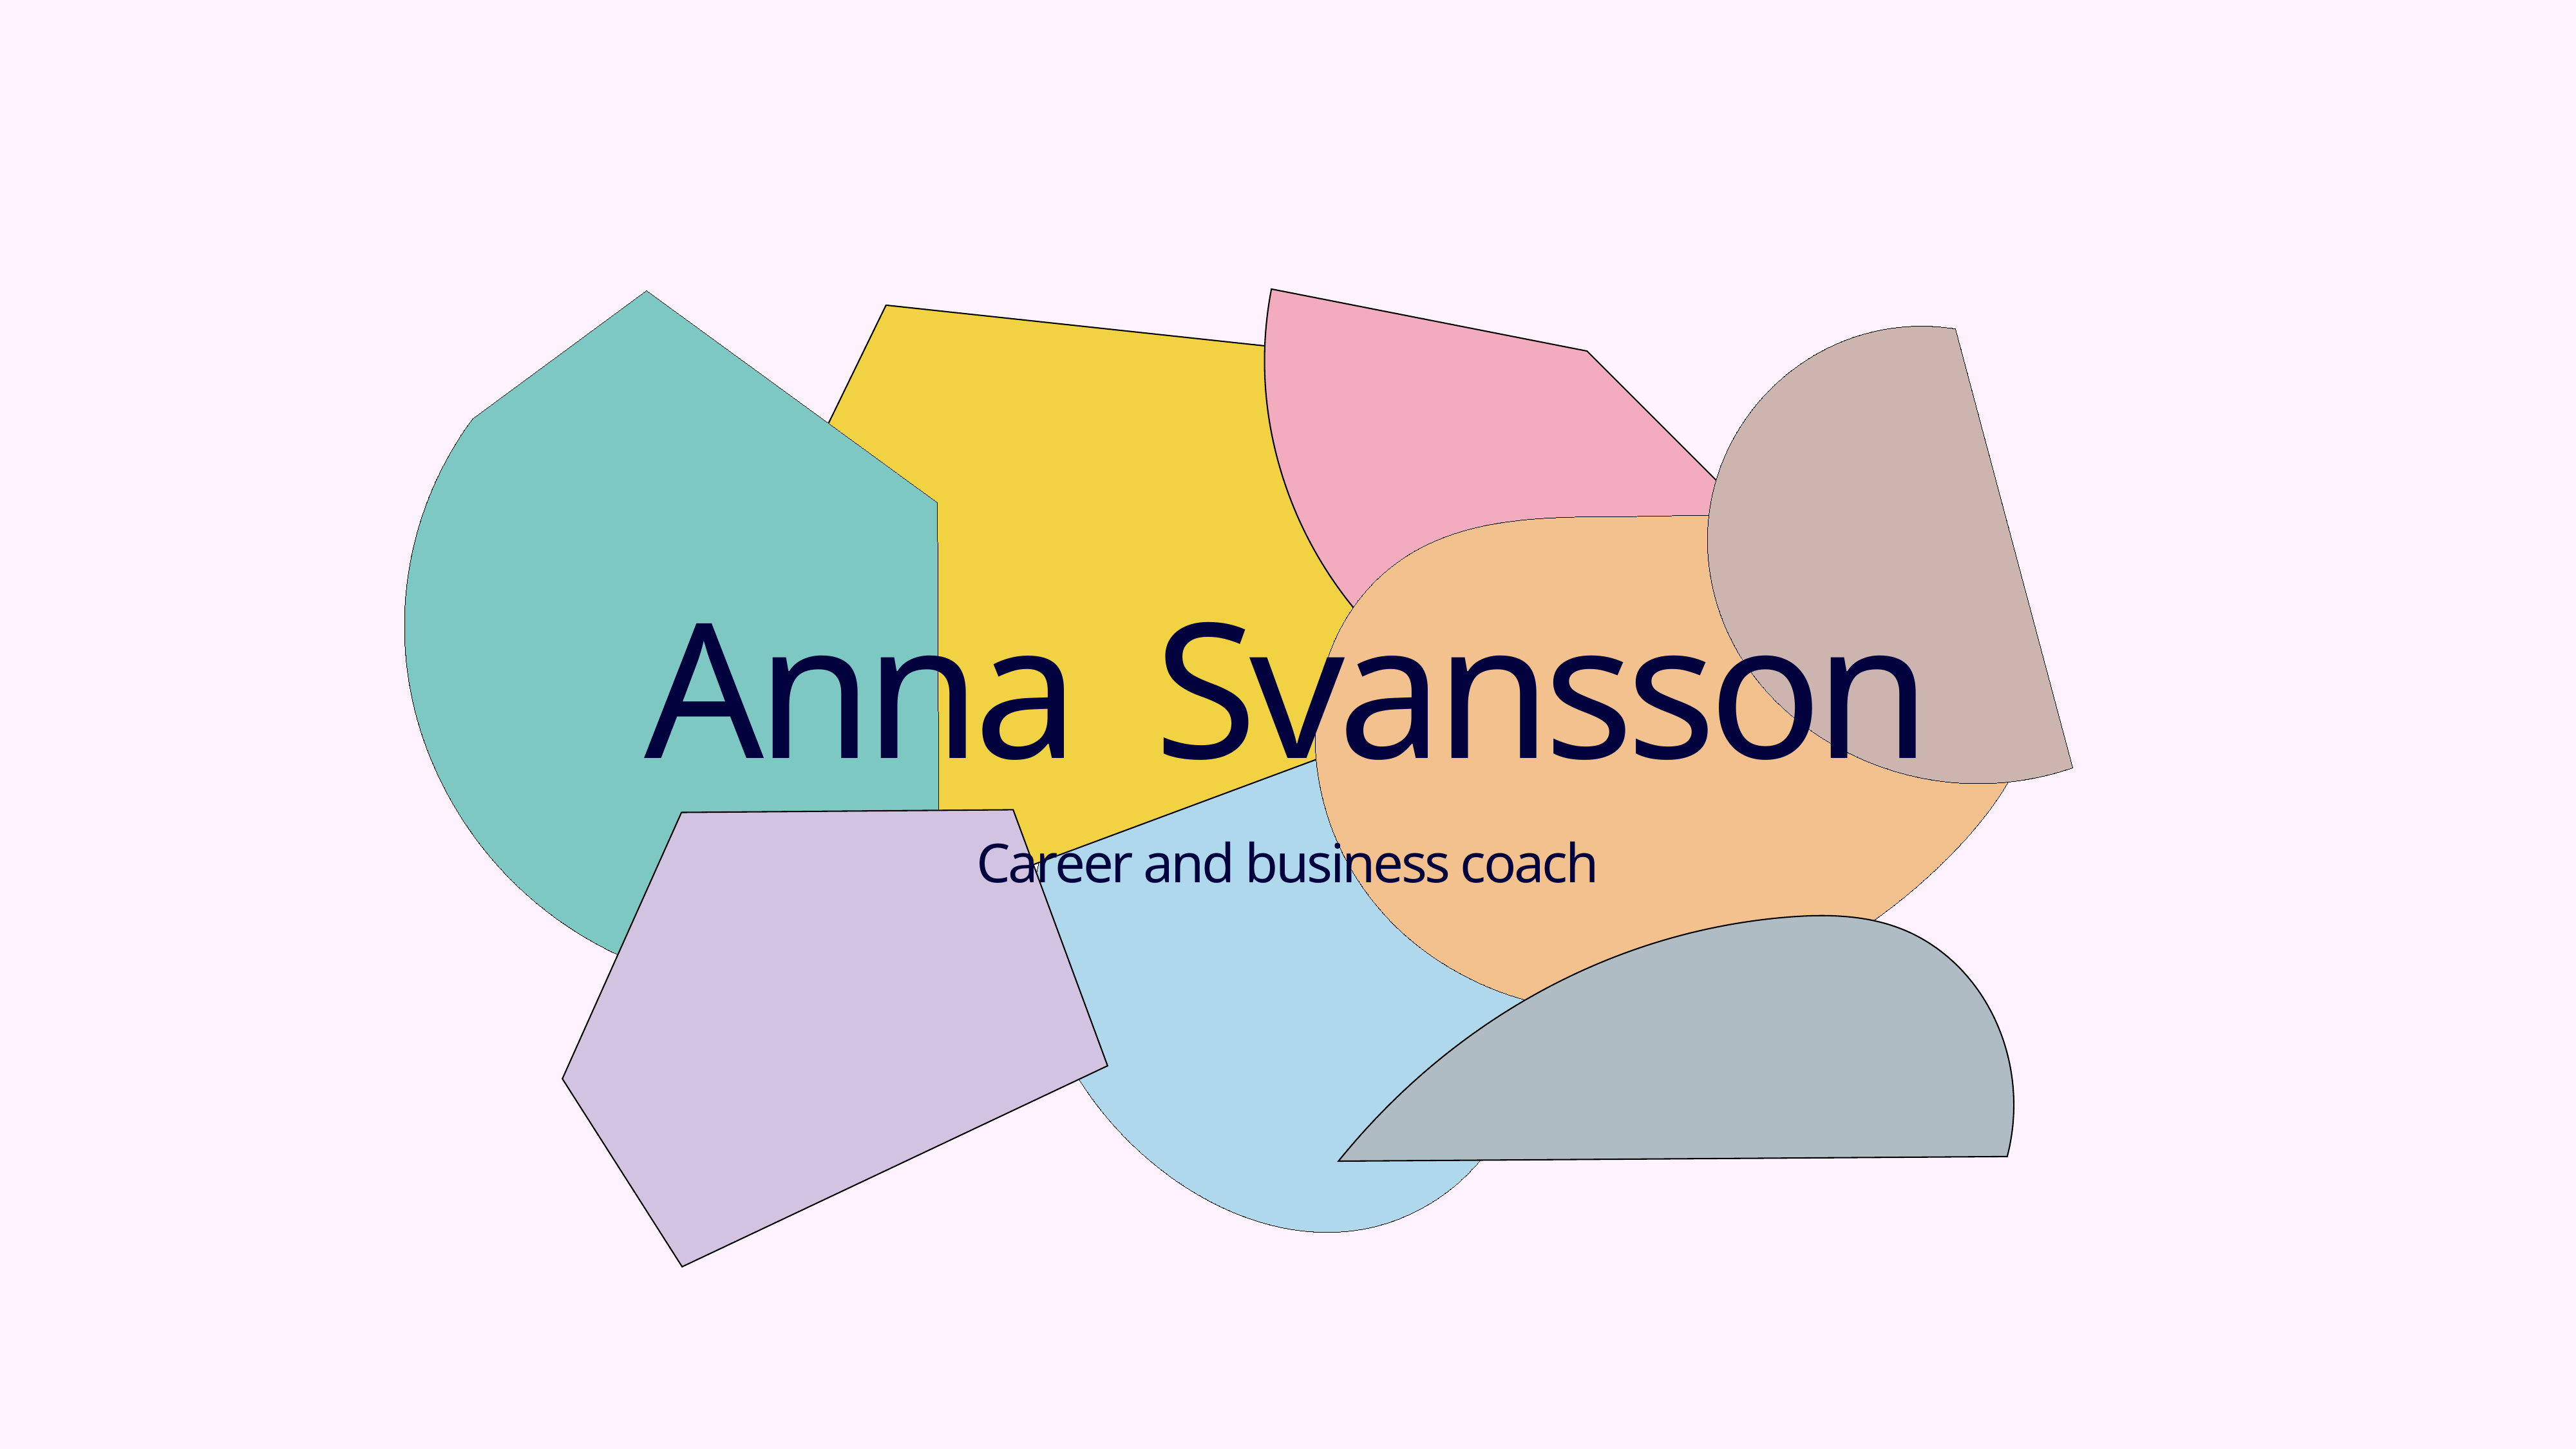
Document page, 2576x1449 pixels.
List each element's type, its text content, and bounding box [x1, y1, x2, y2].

text_box [1046, 899, 1524, 1233]
text_box Anna Svansson [72, 565, 2504, 802]
text_box [451, 802, 939, 955]
text_box [1338, 915, 2014, 1162]
text_box [1264, 289, 1716, 565]
text_box [1371, 899, 1902, 1000]
text_box [676, 810, 1018, 823]
text_box [829, 305, 1322, 565]
text_box [562, 899, 1108, 1267]
text_box [1707, 326, 2019, 565]
text_box [1323, 802, 1996, 872]
text_box [1394, 515, 1709, 565]
text_box [939, 802, 1203, 823]
text_box [410, 290, 938, 565]
text_box [1147, 802, 1329, 823]
text_box Career and business coach [643, 823, 1933, 899]
